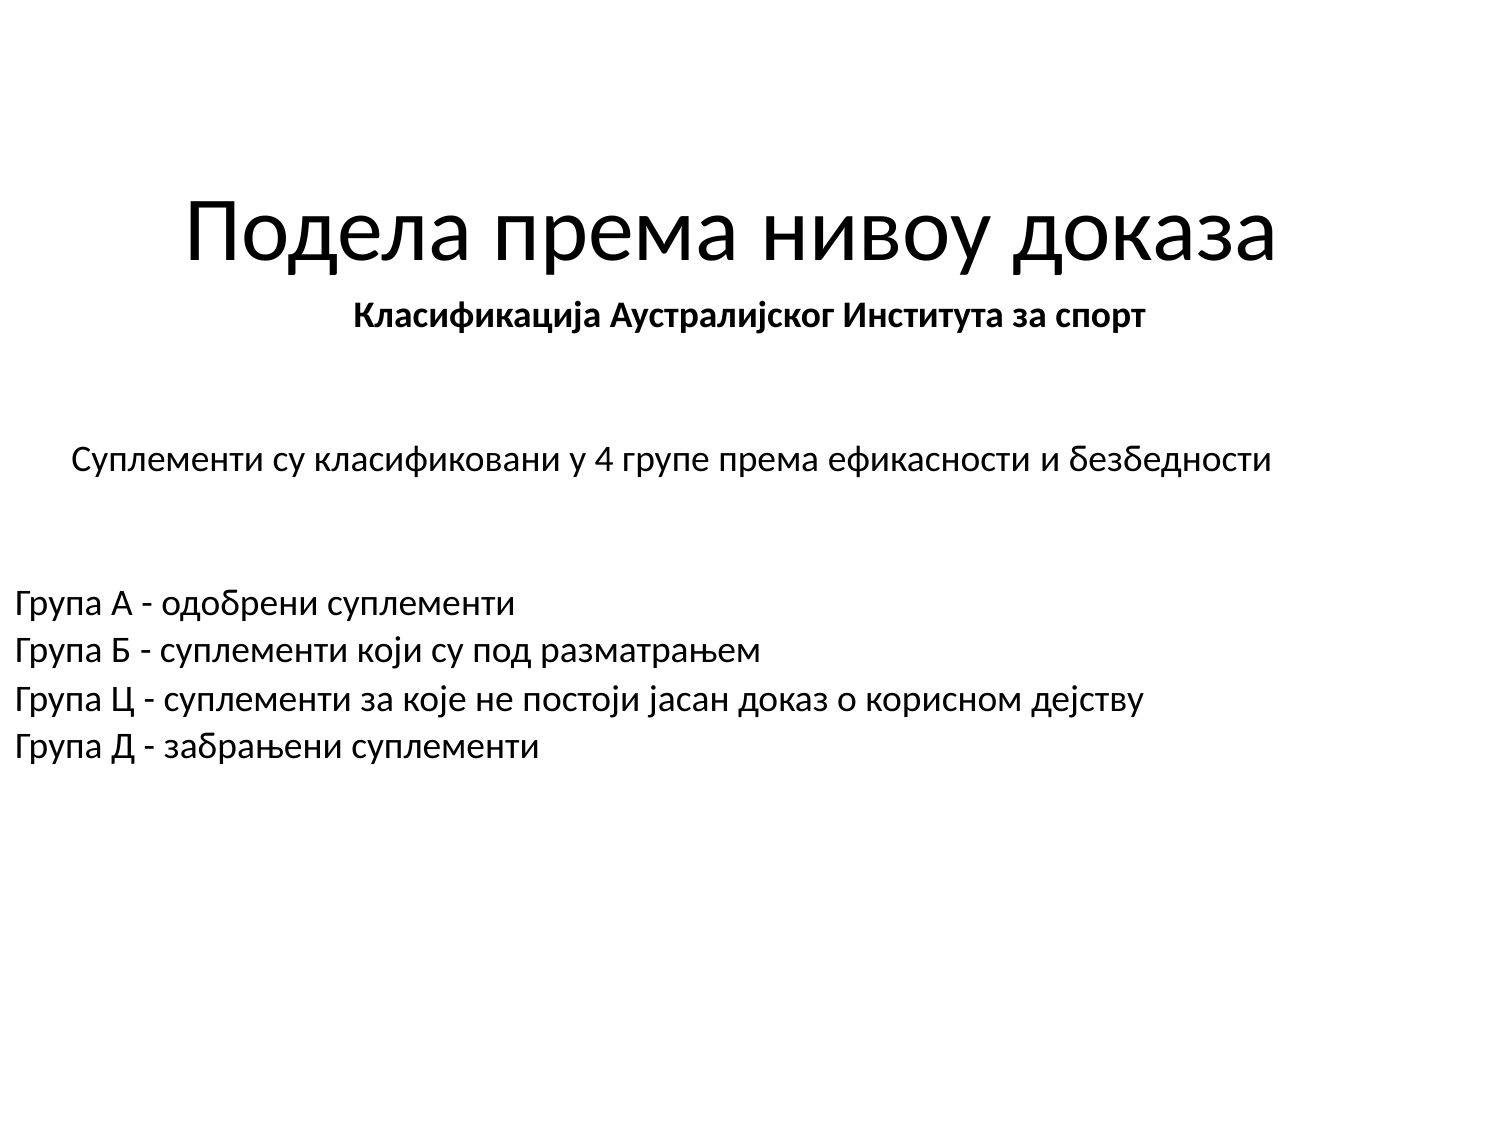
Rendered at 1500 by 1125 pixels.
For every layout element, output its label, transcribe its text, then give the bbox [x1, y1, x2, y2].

title Подела према нивоу доказа [0, 148, 1483, 287]
list Класификација Аустралијског Института за спорт Суплементи су класификовани у 4 групе према ефикасности и безбедности Група А - одобрени суплементи Група Б - суплементи који су под разматрањем Група Ц - суплементи за које не постоји јасан доказ о корисном дејству Група Д - забрањени суплементи [0, 287, 1500, 1125]
